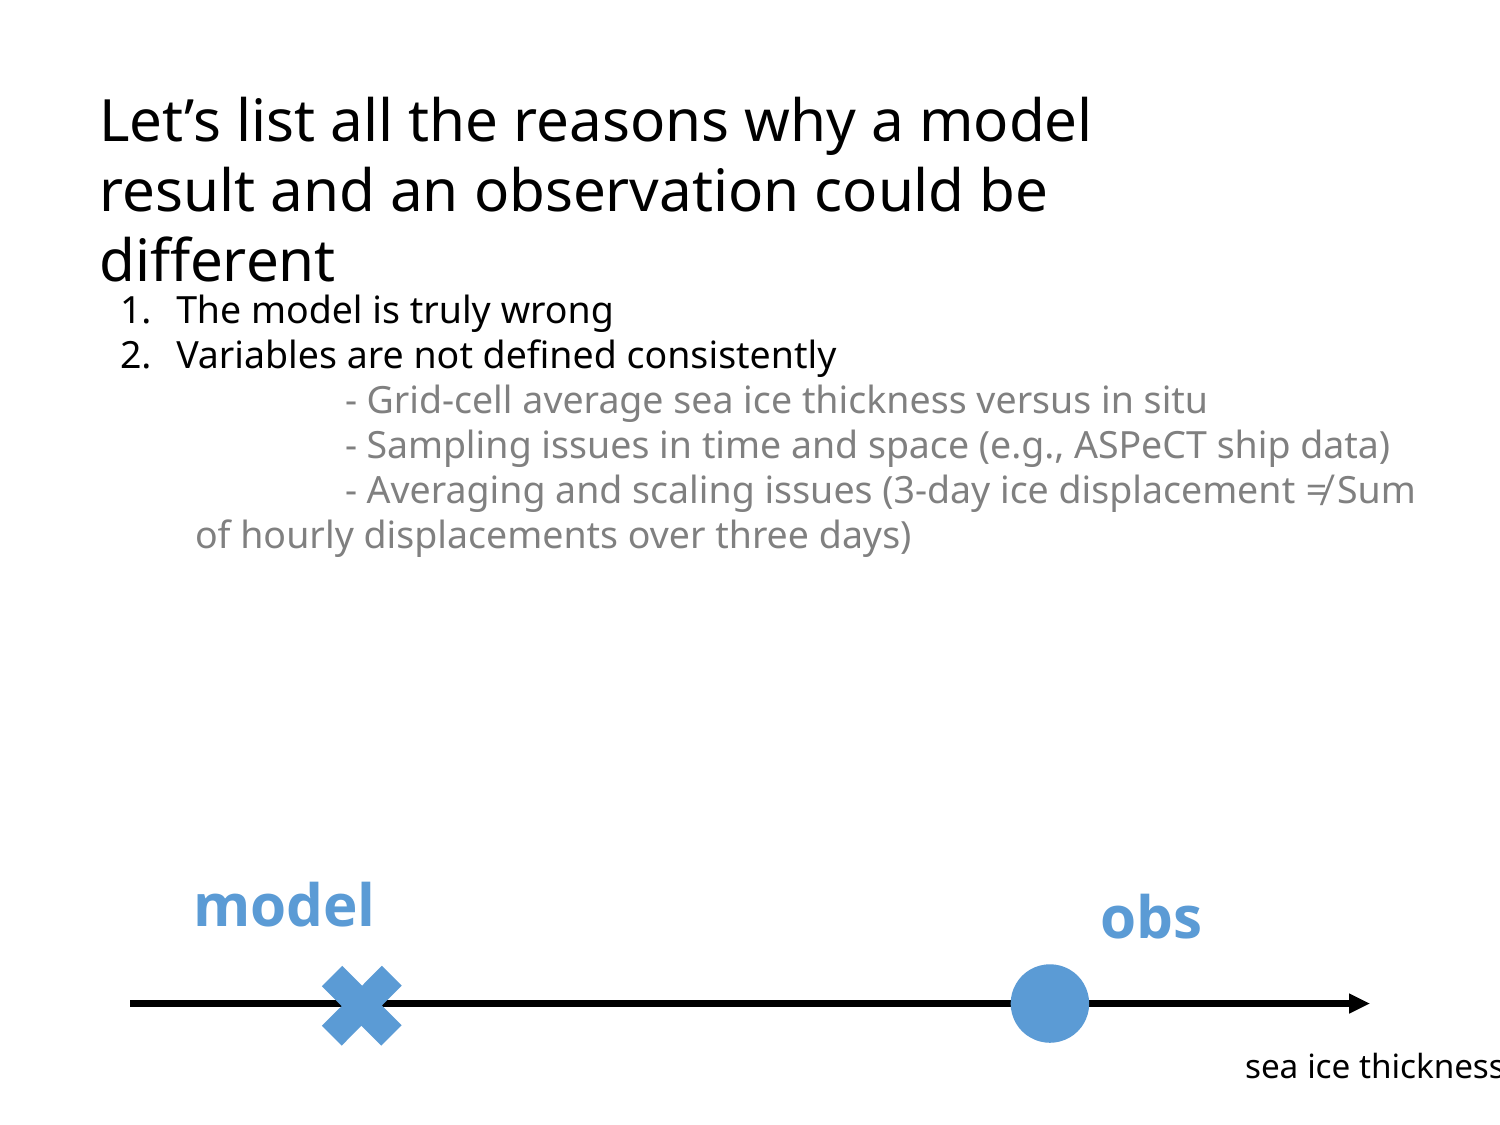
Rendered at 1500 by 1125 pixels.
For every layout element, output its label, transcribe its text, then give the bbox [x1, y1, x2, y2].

text_box model [178, 860, 436, 946]
text_box sea ice thickness [1230, 1037, 1500, 1093]
text_box [1009, 963, 1091, 1003]
text_box obs [1085, 873, 1343, 958]
text_box [320, 1004, 404, 1048]
text_box The model is truly wrong Variables are not defined consistently - Grid-cell average sea ice thickness versus in situ - Sampling issues in time and space (e.g., ASPeCT ship data) - Averaging and scaling issues (3-day ice displacement ≠ Sum of hourly displacements over three days) [105, 278, 1454, 564]
text_box Let’s list all the reasons why a model result and an observation could be different [84, 75, 1212, 301]
text_box [1009, 1004, 1091, 1044]
text_box [320, 964, 404, 1003]
